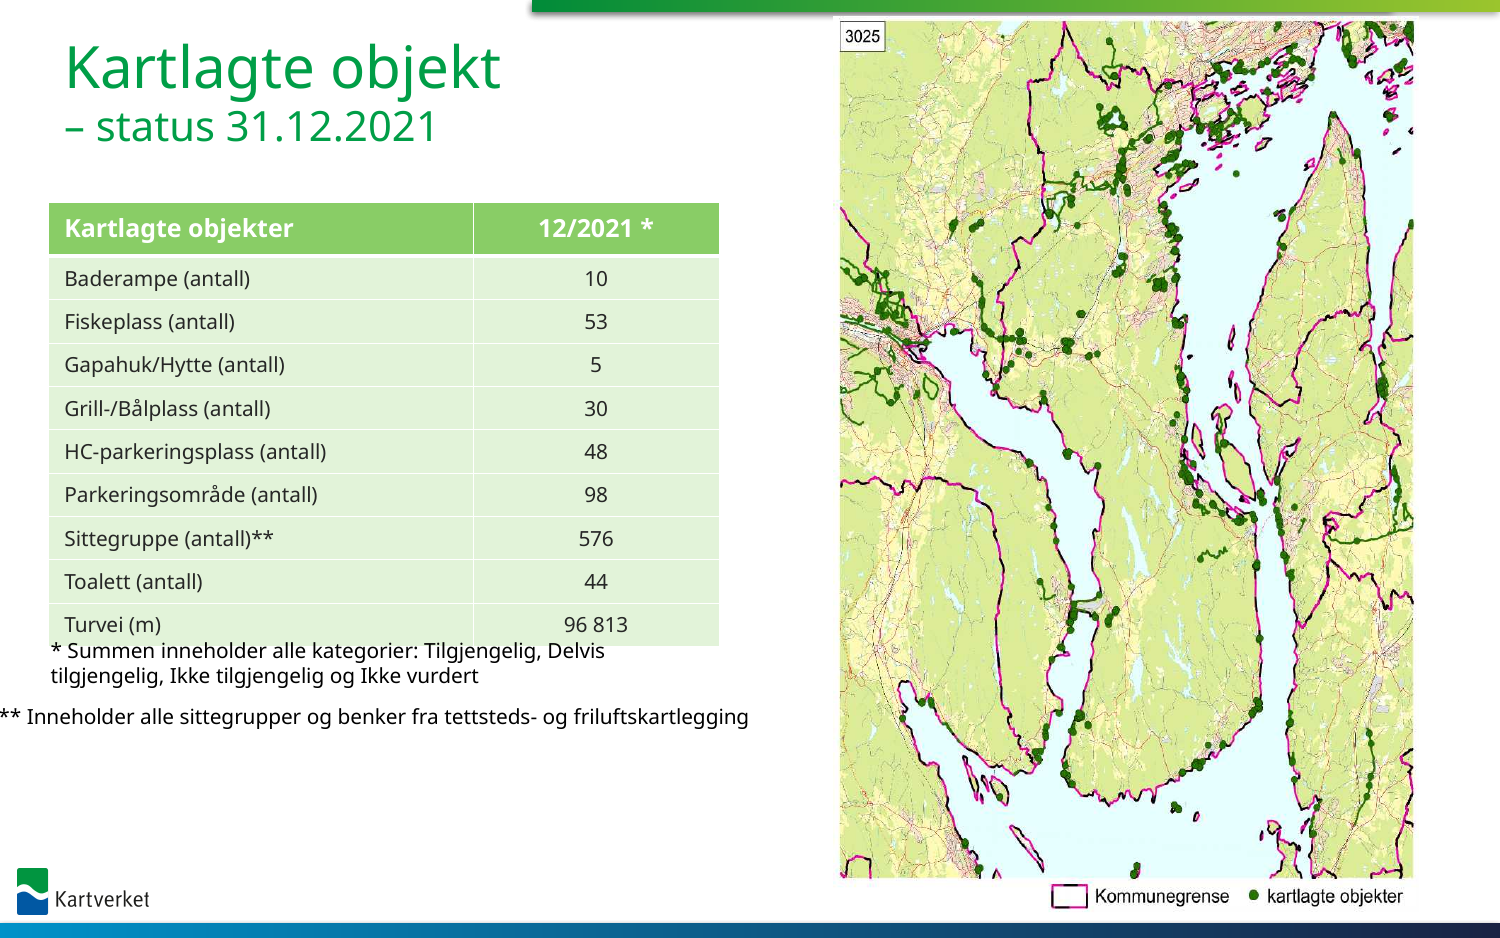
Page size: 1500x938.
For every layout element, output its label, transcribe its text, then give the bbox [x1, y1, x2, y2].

table_cell 98 [474, 474, 719, 516]
table_header Kartlagte objekter [49, 203, 473, 254]
table_cell 96 813 [474, 604, 719, 630]
table_cell Fiskeplass (antall) [49, 300, 473, 343]
table_cell 5 [474, 344, 719, 386]
table_cell 48 [474, 430, 719, 473]
table_cell 44 [474, 560, 719, 603]
text_box ** Inneholder alle sittegrupper og benker fra tettsteds- og friluftskartlegging [0, 696, 765, 736]
table_cell HC-parkeringsplass (antall) [49, 430, 473, 473]
picture [833, 16, 1419, 913]
text_box Kartlagte objekt – status 31.12.2021 [1424, 26, 1431, 158]
table_cell 30 [474, 387, 719, 429]
text_box Kartlagte objekt – status 31.12.2021 [49, 26, 828, 158]
table_cell 576 [474, 517, 719, 559]
table_header 12/2021 * [474, 203, 719, 254]
table_cell Grill-/Bålplass (antall) [49, 387, 473, 429]
table_cell Baderampe (antall) [49, 258, 473, 299]
table_cell 10 [474, 258, 719, 299]
table_cell Turvei (m) [49, 604, 473, 630]
table_cell Parkeringsområde (antall) [49, 474, 473, 516]
table_cell Sittegruppe (antall)** [49, 517, 473, 559]
table_cell 53 [474, 300, 719, 343]
table_cell Toalett (antall) [49, 560, 473, 603]
text_box * Summen inneholder alle kategorier: Tilgjengelig, Delvis tilgjengelig, Ikke tilgjengelig og Ikke vurdert [35, 630, 721, 696]
table_cell Gapahuk/Hytte (antall) [49, 344, 473, 386]
